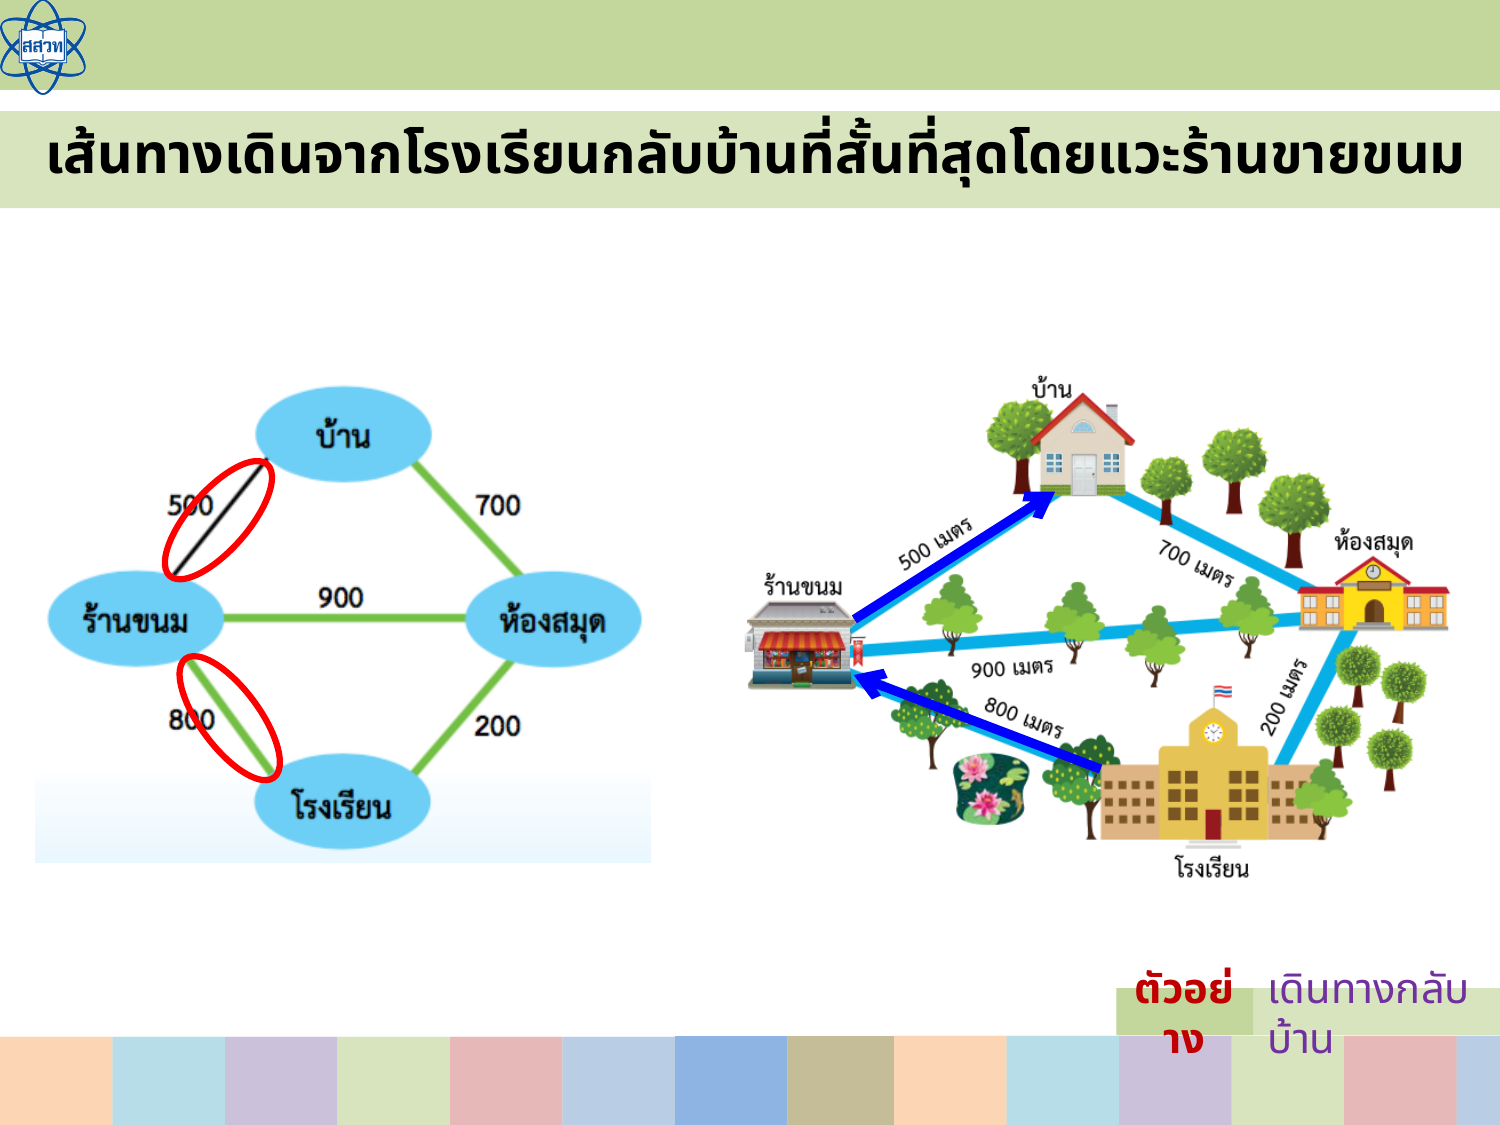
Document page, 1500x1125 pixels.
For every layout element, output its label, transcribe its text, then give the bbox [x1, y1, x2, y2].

picture [34, 378, 652, 864]
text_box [853, 674, 1101, 770]
picture [0, 0, 86, 95]
text_box เส้นทางเดินจากโรงเรียนกลับบ้านที่สั้นที่สุดโดยแวะร้านขายขนม [0, 111, 1500, 209]
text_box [1116, 987, 1500, 1036]
picture [722, 344, 1471, 897]
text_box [854, 491, 1056, 620]
